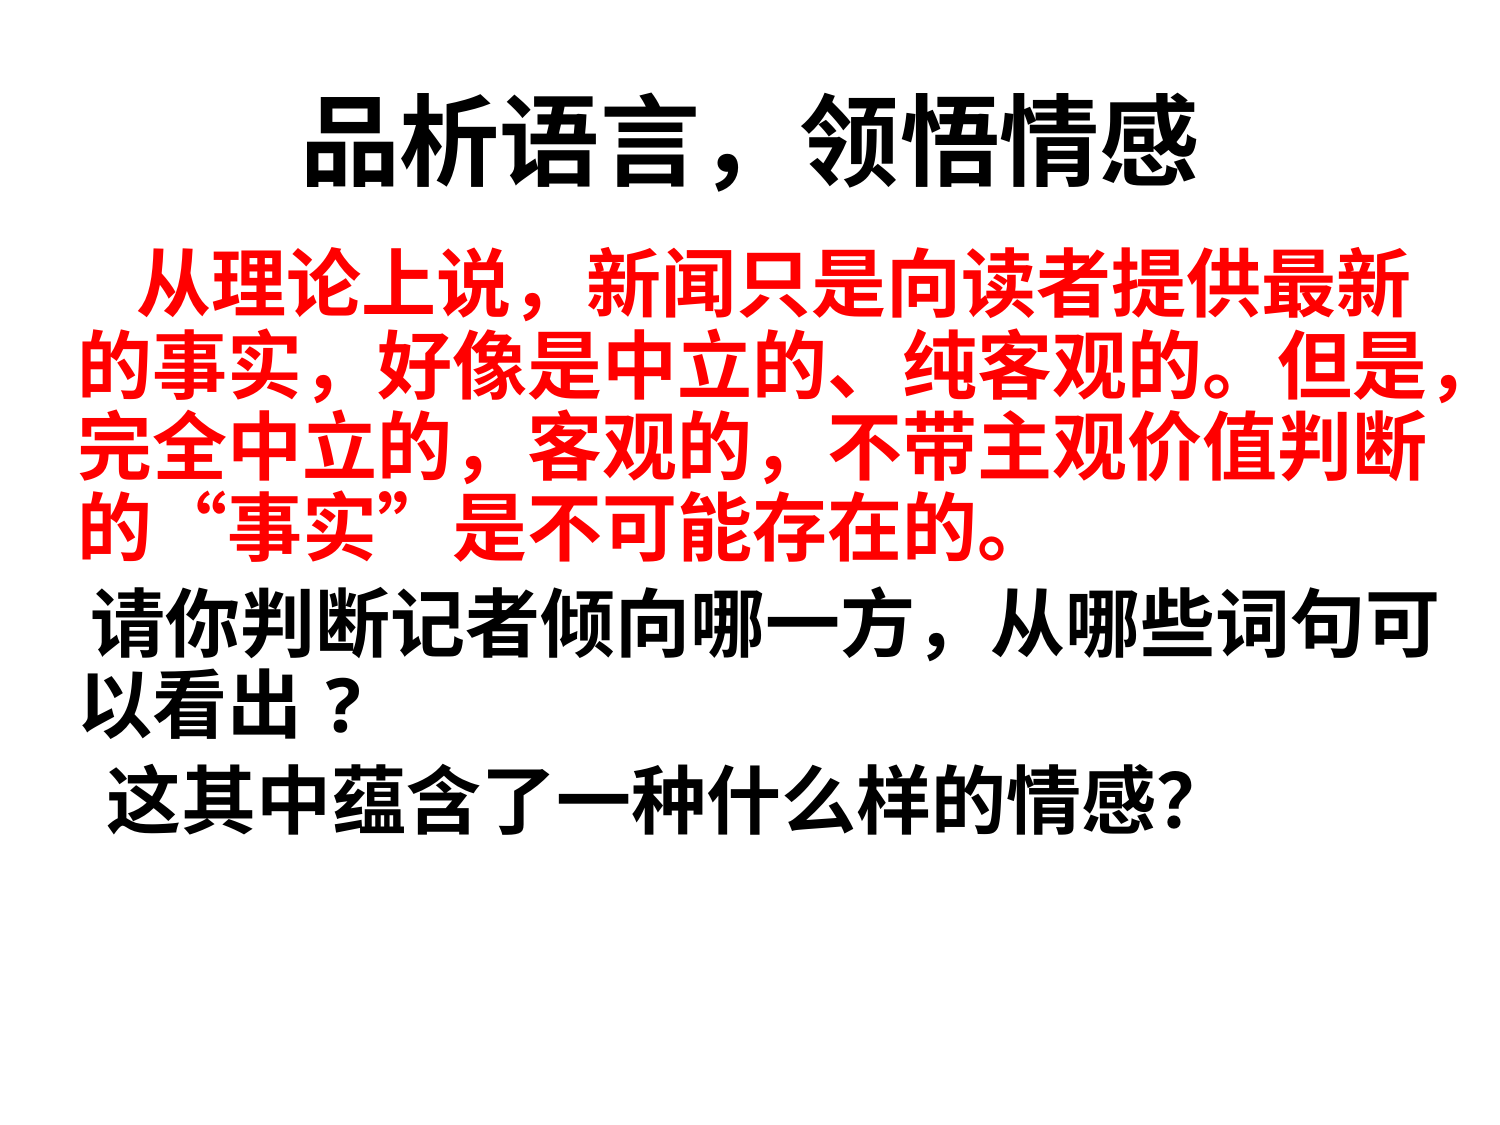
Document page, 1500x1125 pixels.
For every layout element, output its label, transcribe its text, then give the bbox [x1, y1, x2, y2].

title 品析语言，领悟情感 [75, 45, 1425, 231]
list 从理论上说，新闻只是向读者提供最新的事实，好像是中立的、纯客观的。但是，完全中立的，客观的，不带主观价值判断的“事实”是不可能存在的。 请你判断记者倾向哪一方，从哪些词句可以看出? 这其中蕴含了一种什么样的情感？ [5, 231, 1465, 970]
